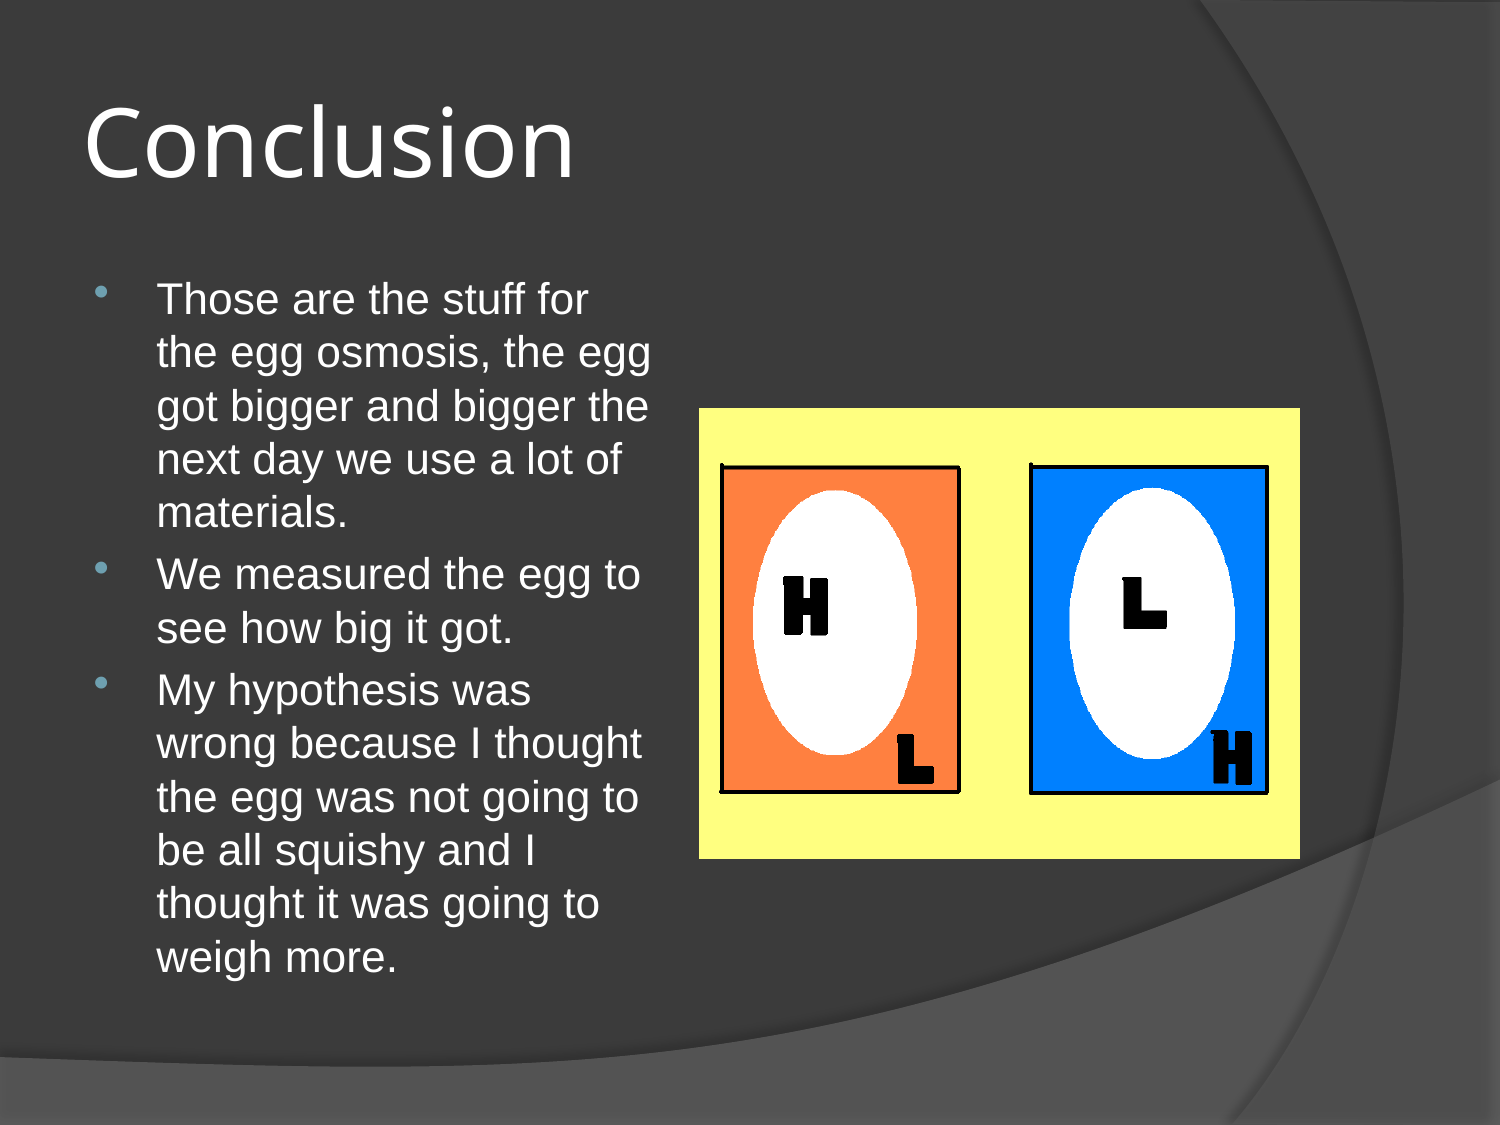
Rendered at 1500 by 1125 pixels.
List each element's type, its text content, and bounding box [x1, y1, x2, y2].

list Those are the stuff for the egg osmosis, the egg got bigger and bigger the next day we use a lot of materials. We measured the egg to see how big it got. My hypothesis was wrong because I thought the egg was not going to be all squishy and I thought it was going to weigh more. [75, 262, 675, 1005]
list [699, 408, 1301, 859]
title Conclusion [75, 45, 1300, 233]
